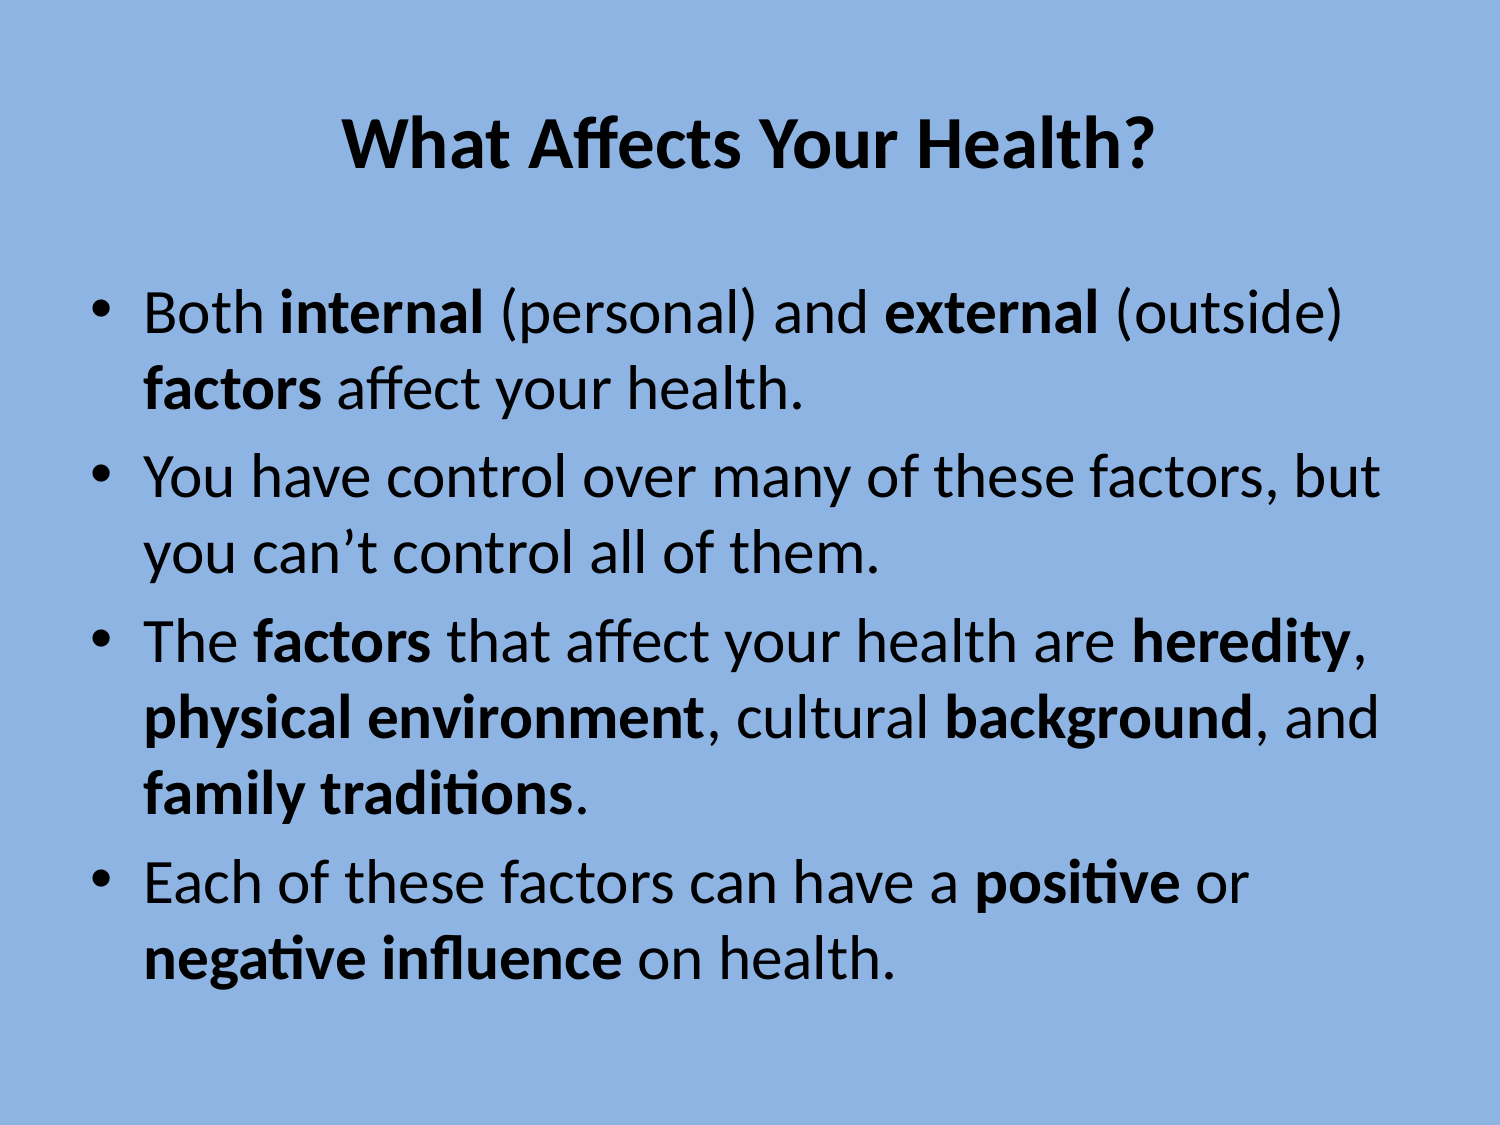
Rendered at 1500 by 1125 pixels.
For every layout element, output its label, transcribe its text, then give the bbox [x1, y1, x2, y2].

list Both internal (personal) and external (outside) factors affect your health. You have control over many of these factors, but you can’t control all of them. The factors that affect your health are heredity, physical environment, cultural background, and family traditions. Each of these factors can have a positive or negative influence on health. [75, 262, 1425, 1005]
title What Affects Your Health? [75, 45, 1425, 233]
